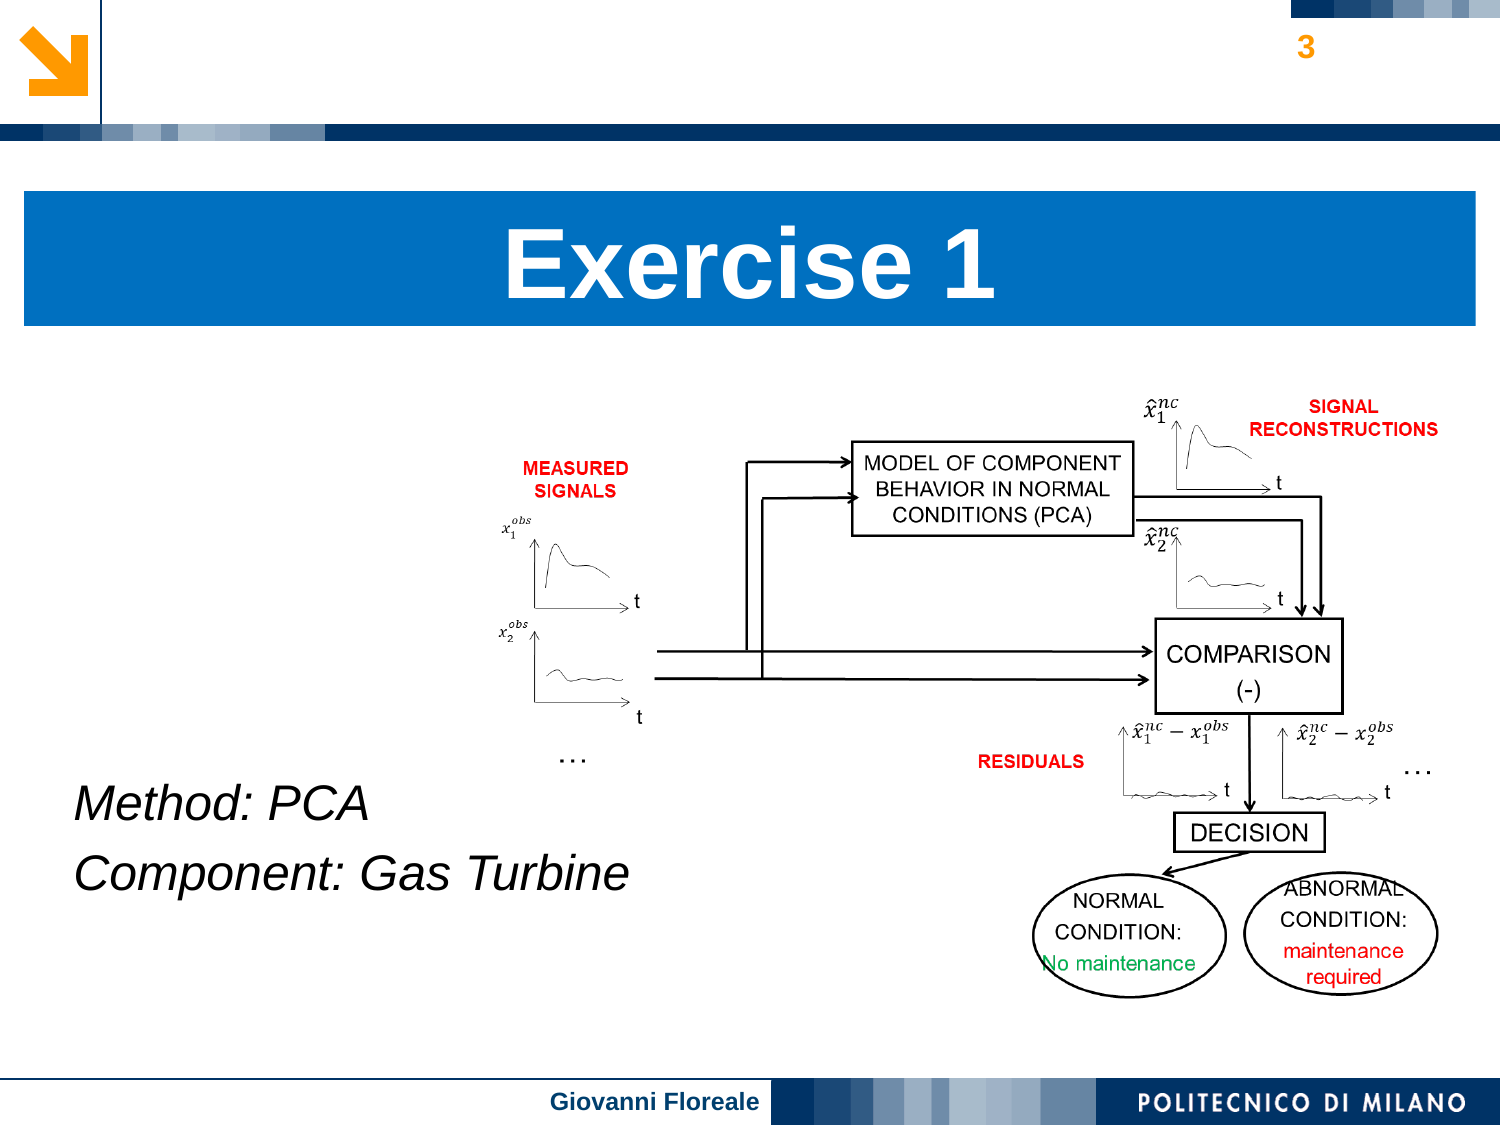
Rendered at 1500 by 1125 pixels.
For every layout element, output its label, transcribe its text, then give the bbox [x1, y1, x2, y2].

slide_number 3 [1269, 24, 1493, 66]
picture [0, 0, 1500, 141]
picture [0, 1074, 1500, 1125]
text_box Exercise 1 [24, 191, 1476, 326]
picture [477, 385, 1453, 1002]
text_box Method: PCA Component: Gas Turbine [58, 763, 472, 908]
